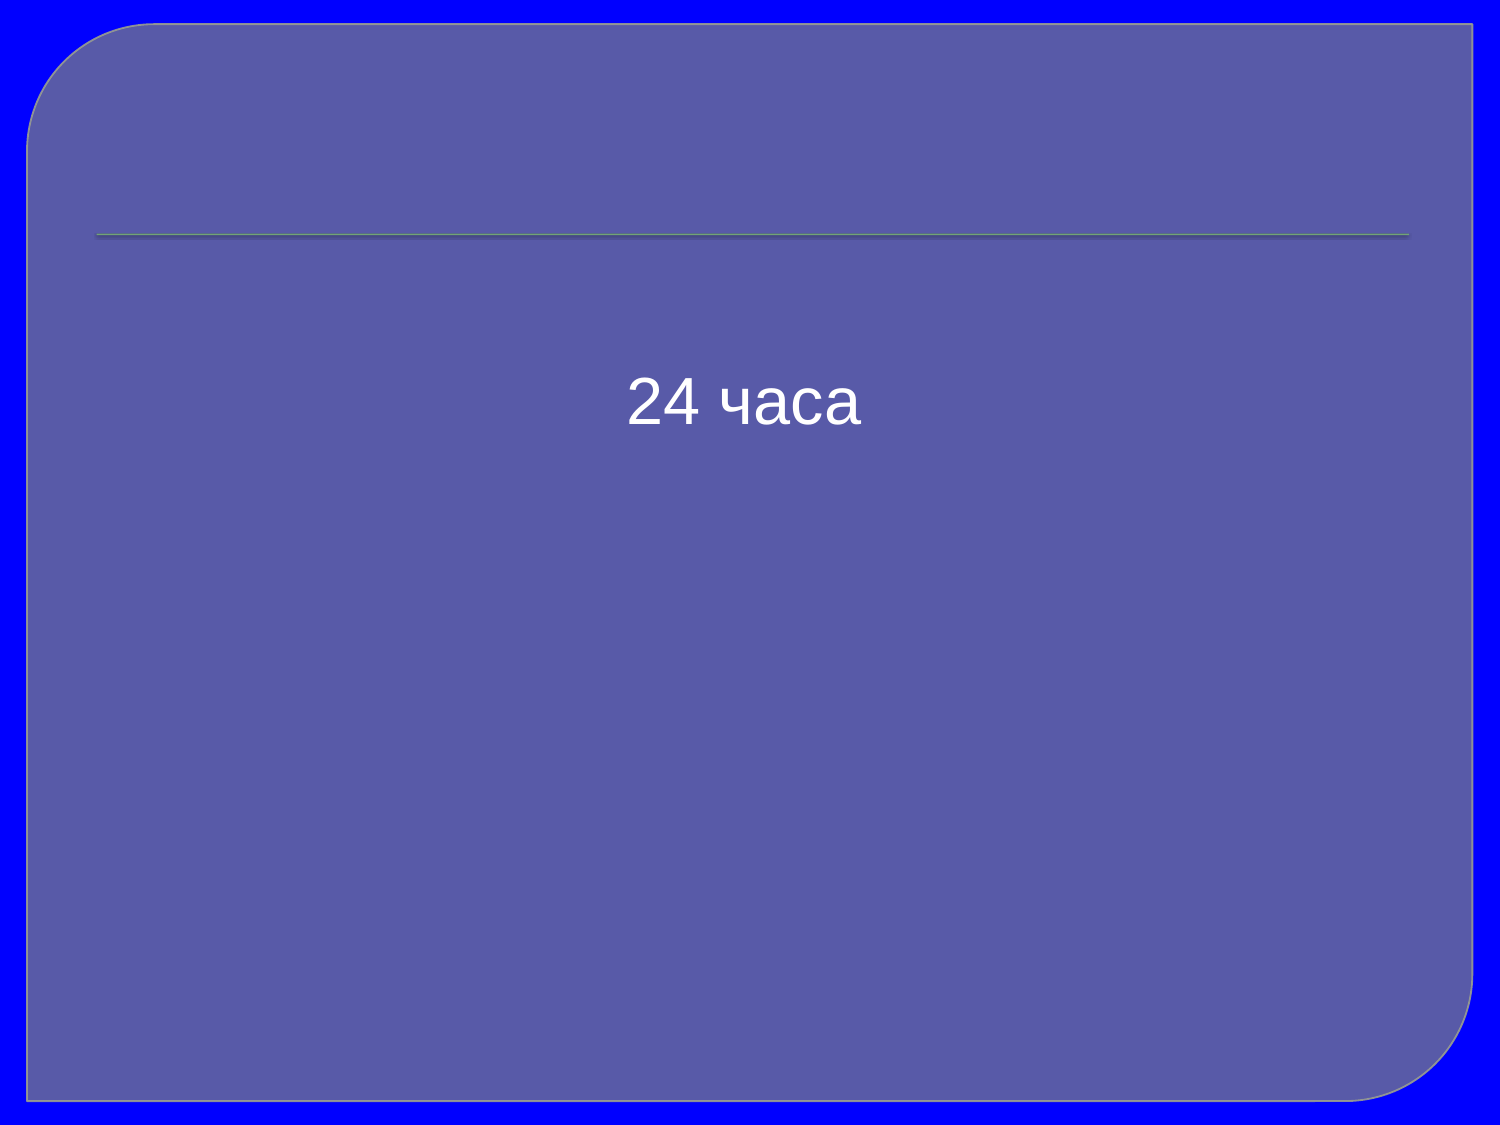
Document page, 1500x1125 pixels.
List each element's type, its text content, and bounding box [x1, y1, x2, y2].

list 24 часа [74, 269, 1426, 1013]
